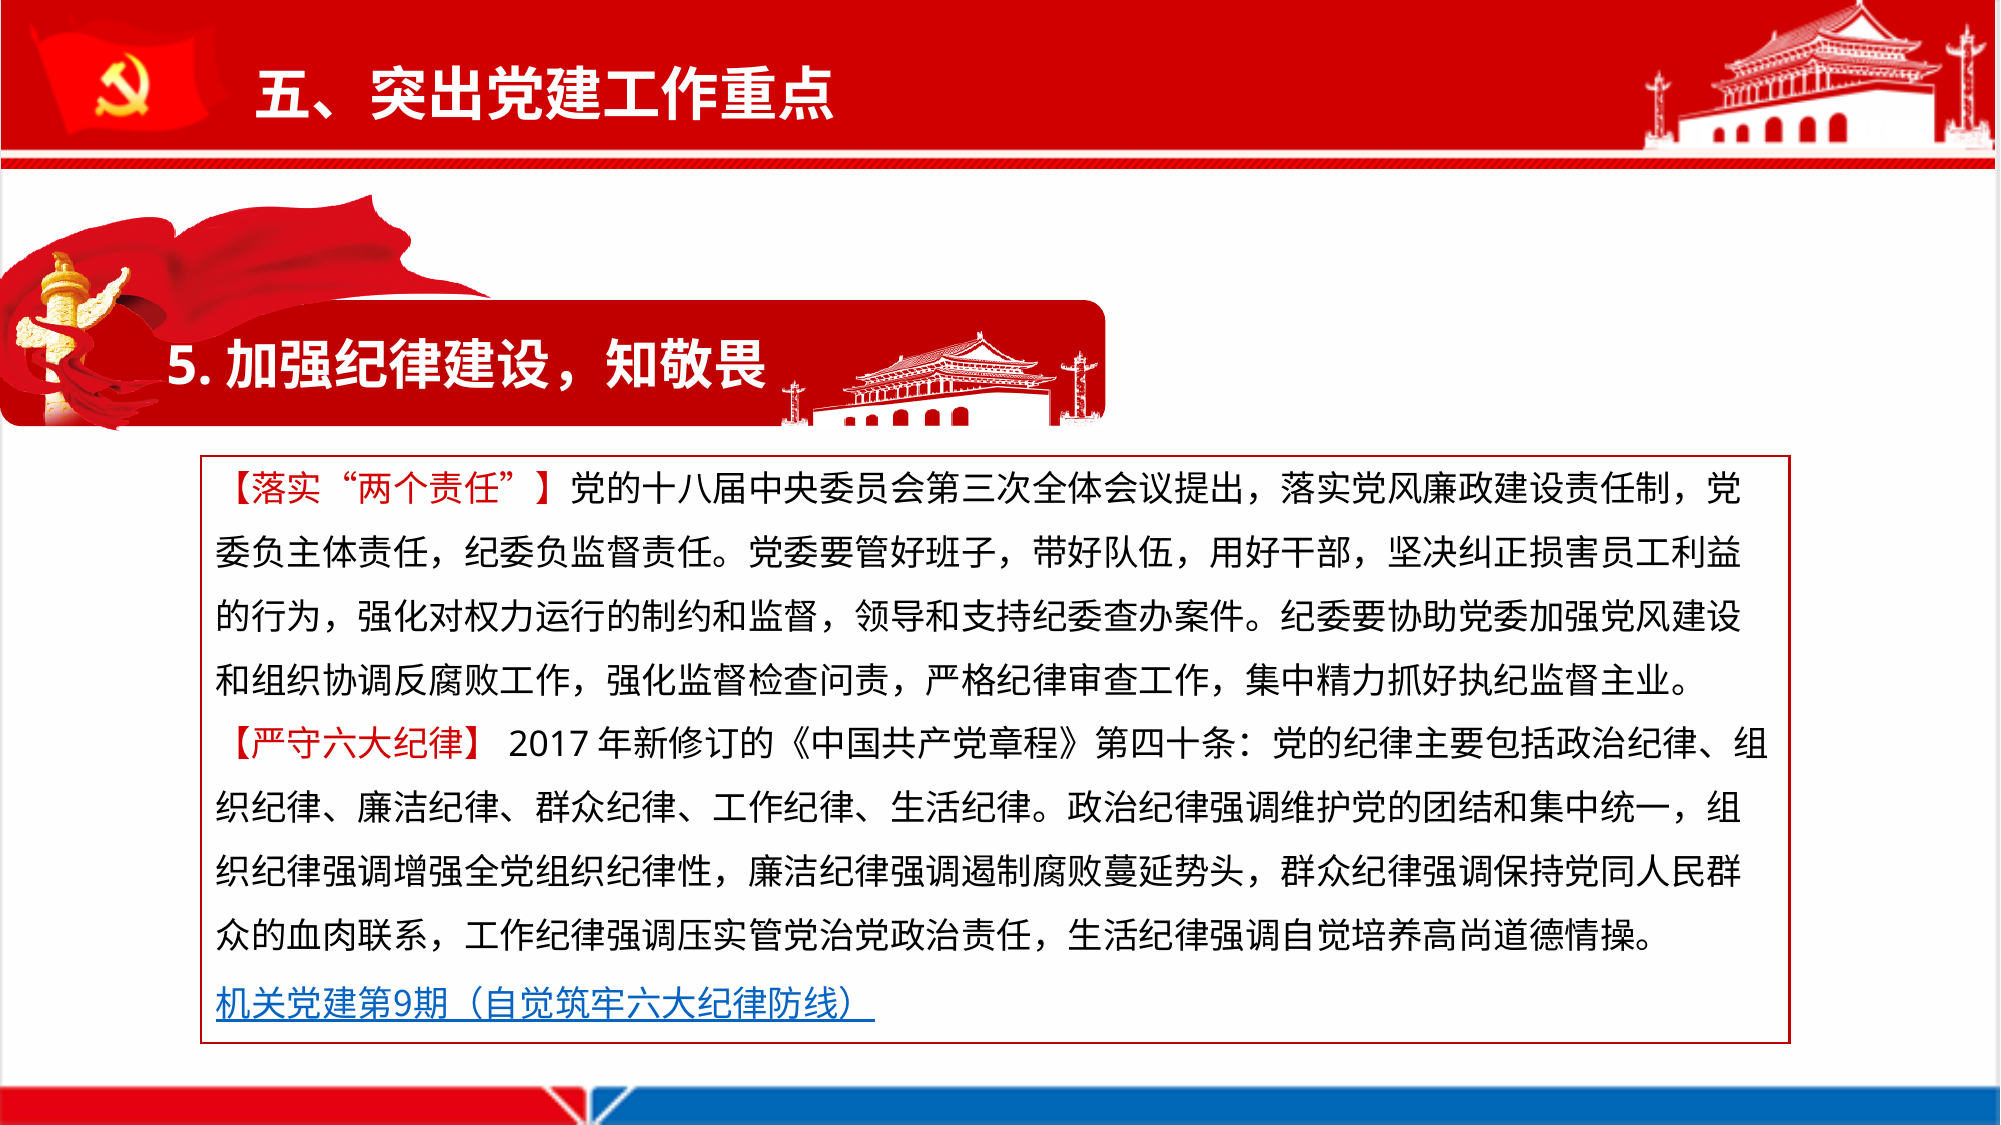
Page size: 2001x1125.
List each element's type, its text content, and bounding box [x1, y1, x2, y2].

picture [0, 0, 2001, 1125]
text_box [0, 173, 1106, 457]
slide_number [1412, 1042, 1863, 1103]
text_box 【落实“两个责任”】党的十八届中央委员会第三次全体会议提出，落实党风廉政建设责任制，党委负主体责任，纪委负监督责任。党委要管好班子，带好队伍，用好干部，坚决纠正损害员工利益的行为，强化对权力运行的制约和监督，领导和支持纪委查办案件。纪委要协助党委加强党风建设和组织协调反腐败工作，强化监督检查问责，严格纪律审查工作，集中精力抓好执纪监督主业。 【严守六大纪律】2017年新修订的《中国共产党章程》第四十条：党的纪律主要包括政治纪律、组织纪律、廉洁纪律、群众纪律、工作纪律、生活纪律。政治纪律强调维护党的团结和集中统一，组织纪律强调增强全党组织纪律性，廉洁纪律强调遏制腐败蔓延势头，群众纪律强调保持党同人民群众的血肉联系，工作纪律强调压实管党治党政治责任，生活纪律强调自觉培养高尚道德情操。 机关党建第9期（自觉筑牢六大纪律防线） [201, 456, 1790, 1043]
